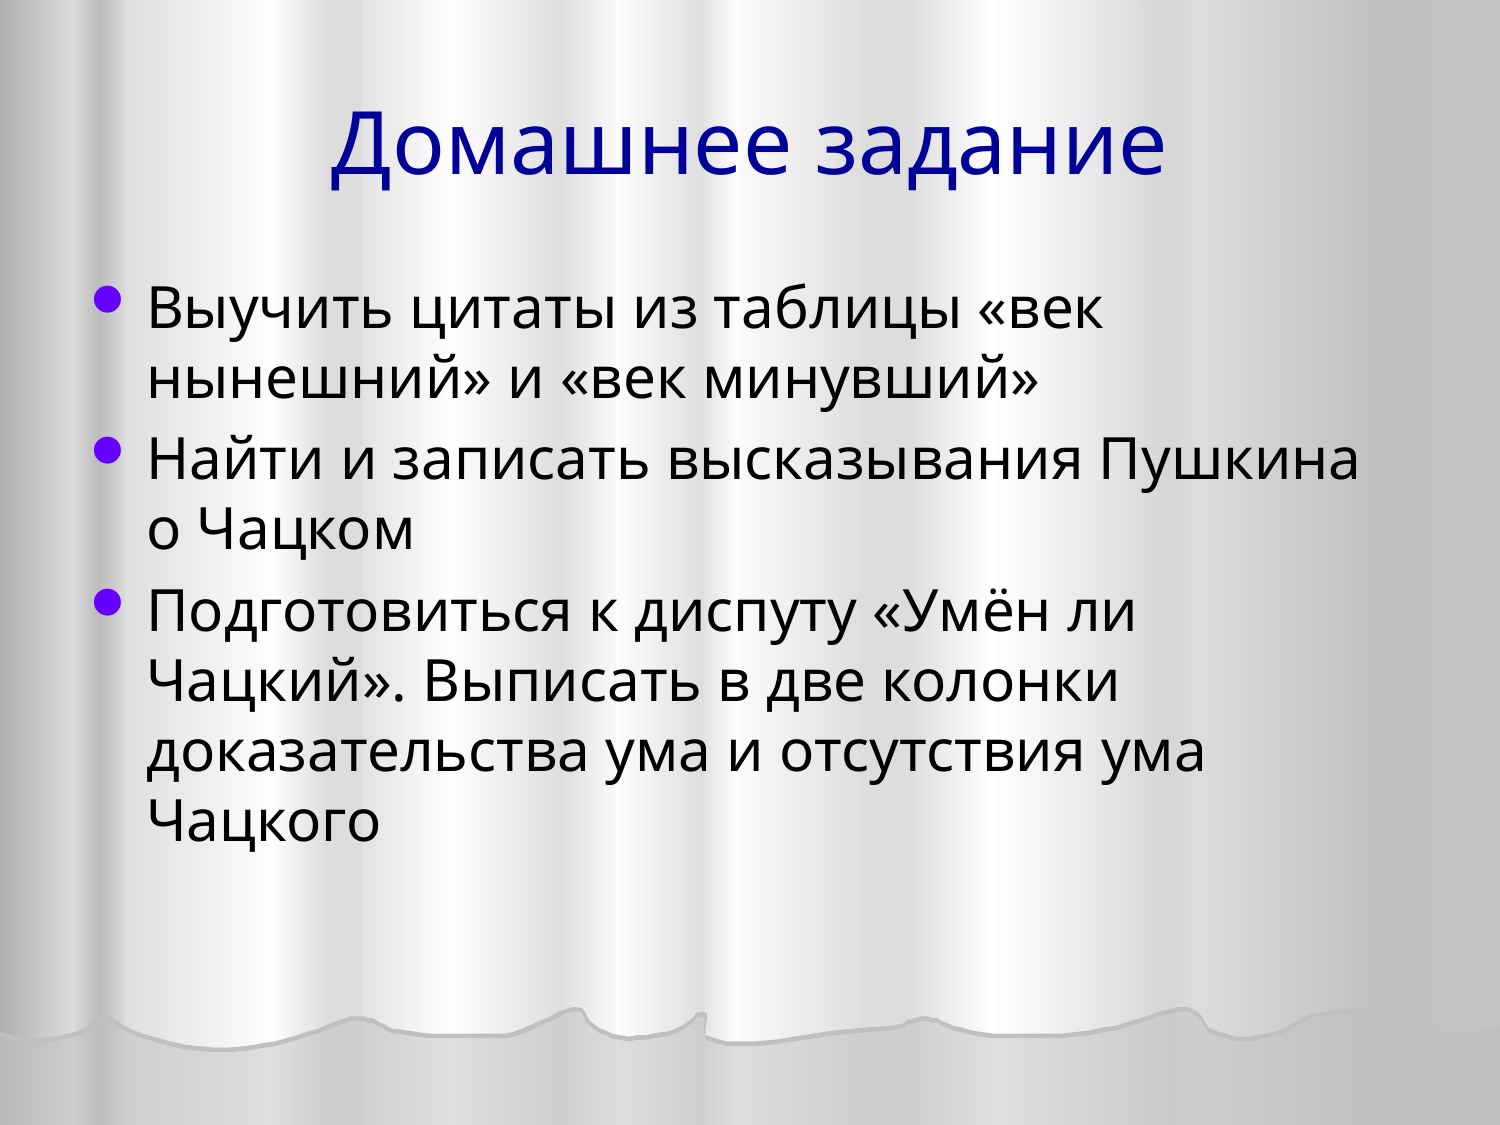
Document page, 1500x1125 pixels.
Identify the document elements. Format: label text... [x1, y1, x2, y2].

list Выучить цитаты из таблицы «век нынешний» и «век минувший» Найти и записать высказывания Пушкина о Чацком Подготовиться к диспуту «Умён ли Чацкий». Выписать в две колонки доказательства ума и отсутствия ума Чацкого [74, 262, 1426, 1006]
title Домашнее задание [74, 45, 1426, 233]
